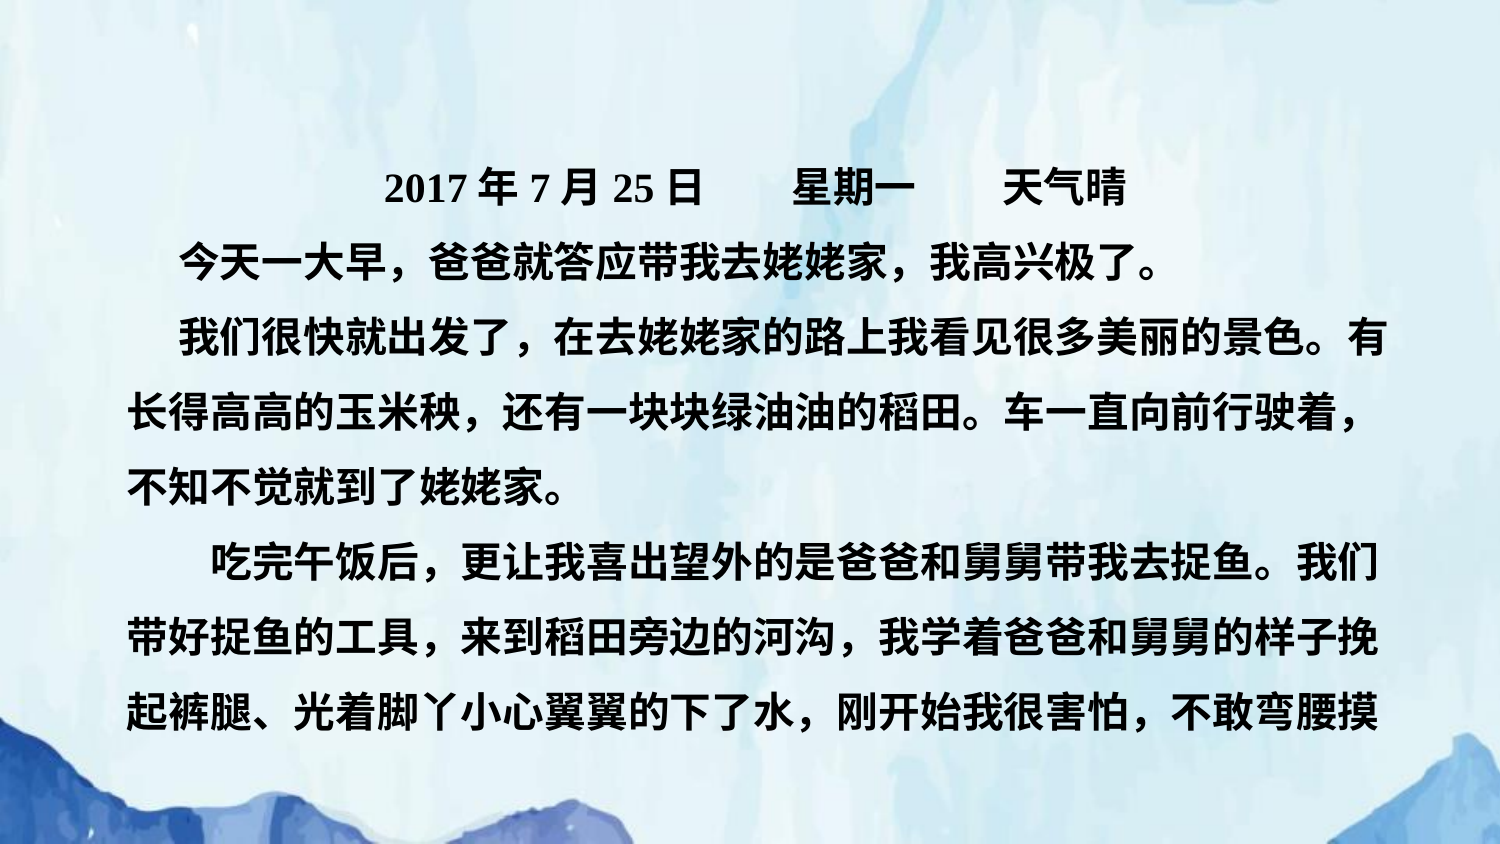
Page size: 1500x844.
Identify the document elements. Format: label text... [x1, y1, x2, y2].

text_box 2017年7月25日 星期一 天气晴 今天一大早，爸爸就答应带我去姥姥家，我高兴极了。 我们很快就出发了，在去姥姥家的路上我看见很多美丽的景色。有长得高高的玉米秧，还有一块块绿油油的稻田。车一直向前行驶着，不知不觉就到了姥姥家。 吃完午饭后，更让我喜出望外的是爸爸和舅舅带我去捉鱼。我们带好捉鱼的工具，来到稻田旁边的河沟，我学着爸爸和舅舅的样子挽起裤腿、光着脚丫小心翼翼的下了水，刚开始我很害怕，不敢弯腰摸 [112, 128, 1409, 744]
picture [0, 0, 1500, 844]
